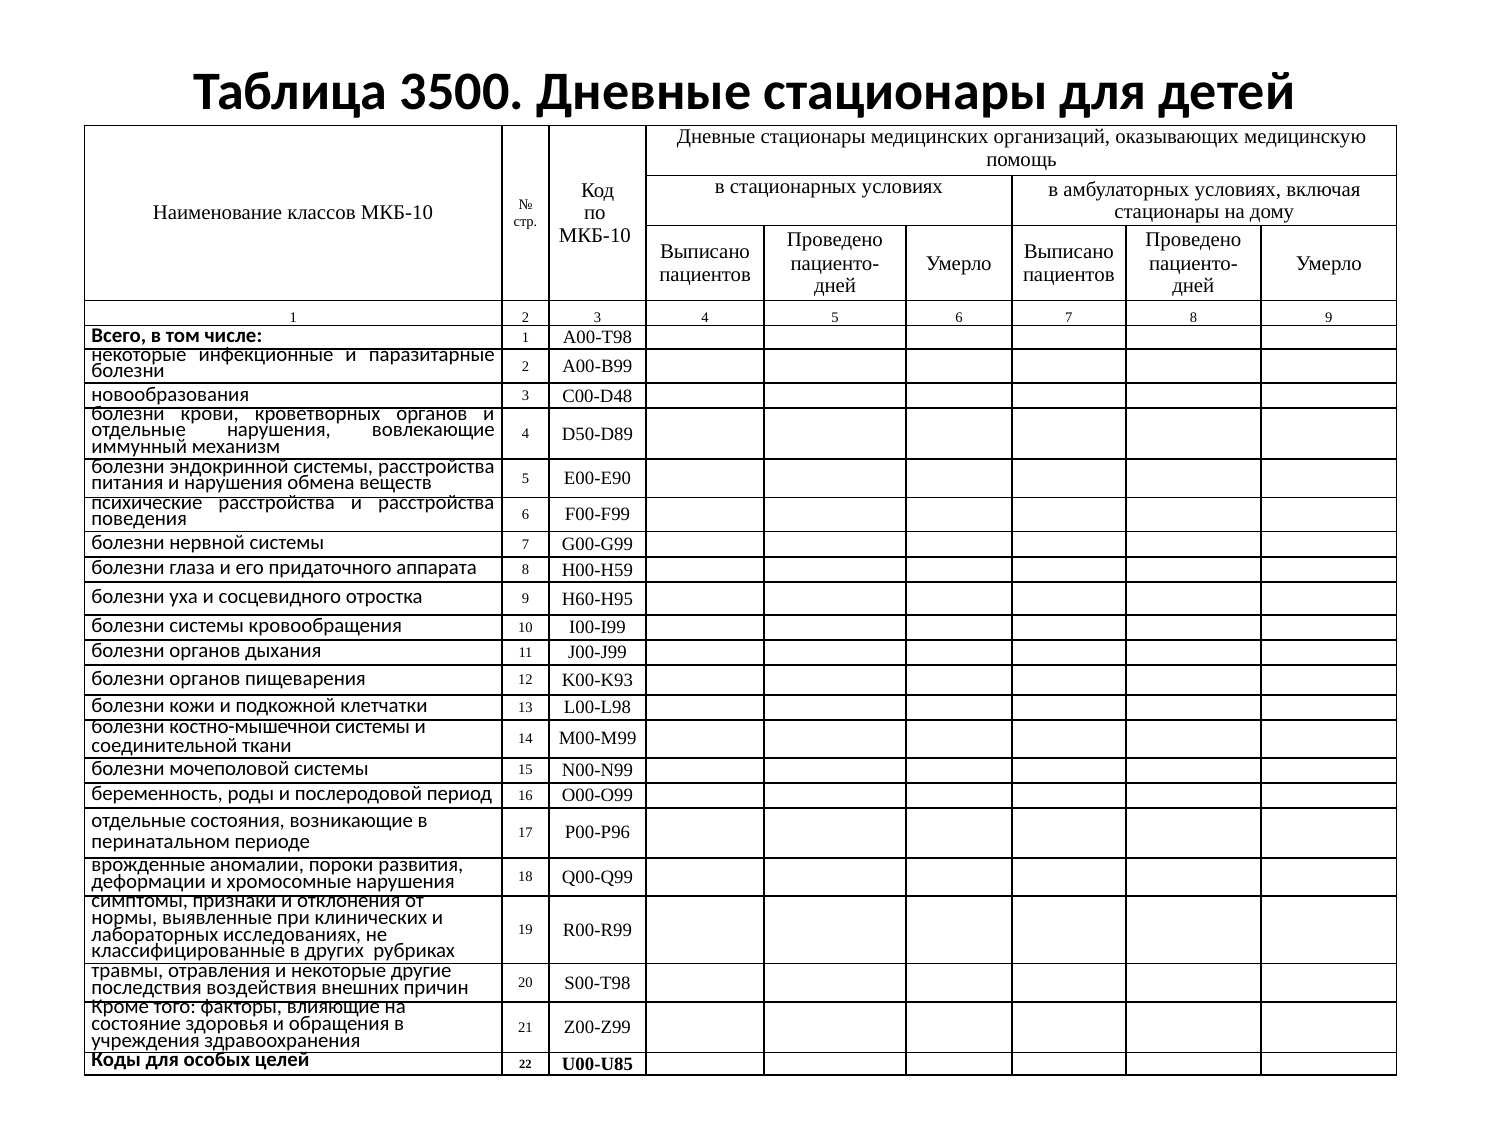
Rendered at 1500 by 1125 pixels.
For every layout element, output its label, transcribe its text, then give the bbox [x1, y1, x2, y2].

table_cell [765, 384, 905, 407]
table_cell G00-G99 [550, 532, 645, 556]
table_cell [1013, 616, 1125, 639]
table_cell Коды для особых целей [85, 1053, 501, 1074]
table_cell [765, 583, 905, 614]
table_cell [1127, 859, 1260, 895]
table_cell F00-F99 [550, 498, 645, 531]
table_cell болезни органов пищеварения [85, 666, 501, 694]
table_cell [1013, 784, 1125, 807]
table_cell O00-O99 [550, 784, 645, 807]
table_cell [1013, 384, 1125, 407]
table_cell 16 [503, 784, 548, 807]
table_cell [765, 616, 905, 639]
table_cell Умерло [1262, 226, 1396, 300]
table_cell 18 [503, 859, 548, 895]
table_cell [1127, 532, 1260, 556]
table_cell А00-В99 [550, 350, 645, 382]
table_cell [1262, 583, 1396, 614]
table_cell 11 [503, 641, 548, 664]
table_cell 4 [647, 301, 763, 325]
table_cell [1127, 897, 1260, 963]
table_cell [907, 583, 1011, 614]
table_cell [1013, 964, 1125, 1001]
table_cell 2 [503, 301, 548, 325]
table_cell [765, 532, 905, 556]
table_cell Проведено пациенто- дней [1127, 226, 1260, 300]
table_cell [1127, 696, 1260, 719]
table_cell 12 [503, 666, 548, 694]
table_cell [1262, 350, 1396, 382]
table_cell 5 [765, 301, 905, 325]
table_cell Е00-Е90 [550, 460, 645, 497]
table_cell [907, 964, 1011, 1001]
table_cell болезни мочеполовой системы [85, 759, 501, 782]
table_cell [765, 809, 905, 857]
table_cell [1262, 532, 1396, 556]
table_cell [907, 859, 1011, 895]
table_cell [1127, 1003, 1260, 1052]
table_cell [647, 326, 763, 348]
table_cell 6 [907, 301, 1011, 325]
table_cell [1127, 409, 1260, 458]
table_cell [765, 859, 905, 895]
table_cell [1127, 384, 1260, 407]
table_cell Кроме того: факторы, влияющие на состояние здоровья и обращения в учреждения здравоохранения [85, 1003, 501, 1052]
table_cell N00-N99 [550, 759, 645, 782]
table_cell Проведено пациенто- дней [765, 226, 905, 300]
table_cell [1127, 498, 1260, 531]
table_cell [1127, 721, 1260, 757]
table_cell [907, 409, 1011, 458]
table_cell [1262, 384, 1396, 407]
table_cell [907, 696, 1011, 719]
table_cell [1013, 641, 1125, 664]
table_cell в амбулаторных условиях, включая стационары на дому [1013, 176, 1396, 225]
table_cell [647, 721, 763, 757]
table_cell А00-Т98 [550, 326, 645, 348]
table_cell [647, 897, 763, 963]
table_cell [647, 350, 763, 382]
table_cell [647, 558, 763, 581]
table_cell [1013, 809, 1125, 857]
table_cell [1013, 666, 1125, 694]
table_cell [1262, 964, 1396, 1001]
table_cell [765, 558, 905, 581]
table_header Наименование классов МКБ-10 [85, 126, 501, 300]
table_cell [647, 809, 763, 857]
table_cell [647, 759, 763, 782]
table_cell [647, 964, 763, 1001]
table_cell J00-J99 [550, 641, 645, 664]
table_cell 3 [503, 384, 548, 407]
table_cell [1013, 460, 1125, 497]
table_header Дневные стационары медицинских организаций, оказывающих медицинскую помощь [647, 126, 1396, 175]
table_cell [1127, 460, 1260, 497]
table_cell [765, 641, 905, 664]
table_cell [765, 721, 905, 757]
table_cell Q00-Q99 [550, 859, 645, 895]
table_cell Всего, в том числе: [85, 326, 501, 348]
table_cell [907, 809, 1011, 857]
table_cell новообразования [85, 384, 501, 407]
table_cell 10 [503, 616, 548, 639]
table_cell [1262, 897, 1396, 963]
table_cell болезни кожи и подкожной клетчатки [85, 696, 501, 719]
table_cell [907, 897, 1011, 963]
table_cell [765, 326, 905, 348]
table_cell [647, 616, 763, 639]
table_header Код по МКБ-10 [550, 126, 645, 300]
table_cell [765, 1053, 905, 1074]
table_cell болезни глаза и его придаточного аппарата [85, 558, 501, 581]
table_cell [647, 859, 763, 895]
table_cell [907, 1003, 1011, 1052]
table_cell [907, 641, 1011, 664]
table_cell 7 [1013, 301, 1125, 325]
table_cell 9 [503, 583, 548, 614]
table_cell [907, 721, 1011, 757]
table_cell 1 [85, 301, 501, 325]
table_cell [907, 350, 1011, 382]
table_cell H60-H95 [550, 583, 645, 614]
table_cell [1262, 1053, 1396, 1074]
table_cell [1013, 1053, 1125, 1074]
table_cell 9 [1262, 301, 1396, 325]
table_cell болезни костно-мышечной системы и соединительной ткани [85, 721, 501, 757]
table_cell в стационарных условиях [647, 176, 1011, 225]
table_cell 6 [503, 498, 548, 531]
table_cell болезни системы кровообращения [85, 616, 501, 639]
table_cell [765, 460, 905, 497]
table_cell травмы, отравления и некоторые другие последствия воздействия внешних причин [85, 964, 501, 1001]
table_cell [1127, 350, 1260, 382]
table_cell 19 [503, 897, 548, 963]
table_cell [647, 498, 763, 531]
table_cell [1262, 759, 1396, 782]
table_cell психические расстройства и расстройства поведения [85, 498, 501, 531]
table_cell болезни эндокринной системы, расстройства питания и нарушения обмена веществ [85, 460, 501, 497]
table_cell S00-T98 [550, 964, 645, 1001]
table_cell 2 [503, 350, 548, 382]
table_cell 8 [503, 558, 548, 581]
table_cell отдельные состояния, возникающие в перинатальном периоде [85, 809, 501, 857]
table_cell 1 [503, 326, 548, 348]
table_cell [647, 696, 763, 719]
table_cell [1127, 964, 1260, 1001]
table_cell [1013, 498, 1125, 531]
table_cell беременность, роды и послеродовой период [85, 784, 501, 807]
table_cell [907, 1053, 1011, 1074]
table_cell [647, 641, 763, 664]
table_cell 17 [503, 809, 548, 857]
table_cell 22 [503, 1053, 548, 1074]
table_cell M00-M99 [550, 721, 645, 757]
table_cell 8 [1127, 301, 1260, 325]
table_cell [647, 532, 763, 556]
table_cell Z00-Z99 [550, 1003, 645, 1052]
table_cell [647, 1053, 763, 1074]
table_cell [1262, 784, 1396, 807]
table_cell R00-R99 [550, 897, 645, 963]
table_cell [1013, 409, 1125, 458]
table_cell болезни уха и сосцевидного отростка [85, 583, 501, 614]
table_header № стр. [503, 126, 548, 300]
table_cell [1262, 1003, 1396, 1052]
table_cell [1013, 1003, 1125, 1052]
table_cell [1127, 583, 1260, 614]
table_cell [765, 350, 905, 382]
table_cell [1013, 696, 1125, 719]
table_cell [1013, 583, 1125, 614]
table_cell [647, 666, 763, 694]
table_cell [765, 666, 905, 694]
table_cell [1013, 326, 1125, 348]
table_cell [907, 326, 1011, 348]
table_cell 3 [550, 301, 645, 325]
table_cell [765, 897, 905, 963]
table_cell [907, 498, 1011, 531]
table_cell 15 [503, 759, 548, 782]
table_cell [765, 498, 905, 531]
table_cell [907, 558, 1011, 581]
table_cell 14 [503, 721, 548, 757]
table_cell D50-D89 [550, 409, 645, 458]
table_cell [1127, 641, 1260, 664]
table_cell [907, 759, 1011, 782]
table_cell [765, 784, 905, 807]
table_cell 20 [503, 964, 548, 1001]
table_cell [765, 964, 905, 1001]
table_cell L00-L98 [550, 696, 645, 719]
table_cell H00-H59 [550, 558, 645, 581]
table_cell симптомы, признаки и отклонения от нормы, выявленные при клинических и лабораторных исследованиях, не классифицированные в других рубриках [85, 897, 501, 963]
table_cell [1013, 532, 1125, 556]
table_cell [1262, 859, 1396, 895]
table_cell [1013, 721, 1125, 757]
table_cell [647, 784, 763, 807]
table_cell [1262, 696, 1396, 719]
table_cell [647, 460, 763, 497]
table_cell [1127, 1053, 1260, 1074]
table_cell [907, 532, 1011, 556]
table_cell [765, 696, 905, 719]
table_cell [907, 460, 1011, 497]
table_cell болезни крови, кроветворных органов и отдельные нарушения, вовлекающие иммунный механизм [85, 409, 501, 458]
table_cell некоторые инфекционные и паразитарные болезни [85, 350, 501, 382]
table_cell [647, 384, 763, 407]
table_cell [1013, 558, 1125, 581]
table_cell [765, 759, 905, 782]
table_cell [907, 666, 1011, 694]
table_cell [647, 409, 763, 458]
table_cell [1127, 759, 1260, 782]
table_cell [1013, 759, 1125, 782]
table_cell [647, 1003, 763, 1052]
table_cell врожденные аномалии, пороки развития, деформации и хромосомные нарушения [85, 859, 501, 895]
table_cell 4 [503, 409, 548, 458]
table_cell [1262, 809, 1396, 857]
table_cell P00-P96 [550, 809, 645, 857]
table_cell [1262, 641, 1396, 664]
table_cell [907, 384, 1011, 407]
table_cell [1262, 460, 1396, 497]
table_cell [1013, 350, 1125, 382]
table_cell Умерло [907, 226, 1011, 300]
table_cell [1127, 666, 1260, 694]
table_cell [1013, 859, 1125, 895]
title Таблица 3500. Дневные стационары для детей [70, 23, 1421, 153]
table_cell [1127, 784, 1260, 807]
table_cell 5 [503, 460, 548, 497]
table_cell [1127, 326, 1260, 348]
table_cell [765, 409, 905, 458]
table_cell [1262, 616, 1396, 639]
table_cell [1262, 409, 1396, 458]
table_cell [1127, 558, 1260, 581]
table_cell [907, 784, 1011, 807]
table_cell I00-I99 [550, 616, 645, 639]
table_cell U00-U85 [550, 1053, 645, 1074]
table_cell 7 [503, 532, 548, 556]
table_cell K00-K93 [550, 666, 645, 694]
table_cell [1262, 721, 1396, 757]
table_cell [1262, 666, 1396, 694]
table_cell [1013, 897, 1125, 963]
table_cell [907, 616, 1011, 639]
table_cell 13 [503, 696, 548, 719]
table_cell болезни органов дыхания [85, 641, 501, 664]
table_cell болезни нервной системы [85, 532, 501, 556]
table_cell С00-D48 [550, 384, 645, 407]
table_cell Выписано пациентов [647, 226, 763, 300]
table_cell [1262, 498, 1396, 531]
table_cell [647, 583, 763, 614]
table_cell Выписано пациентов [1013, 226, 1125, 300]
table_cell [765, 1003, 905, 1052]
table_cell [1127, 809, 1260, 857]
table_cell [1127, 616, 1260, 639]
table_cell [1262, 326, 1396, 348]
table_cell [1262, 558, 1396, 581]
table_cell 21 [503, 1003, 548, 1052]
